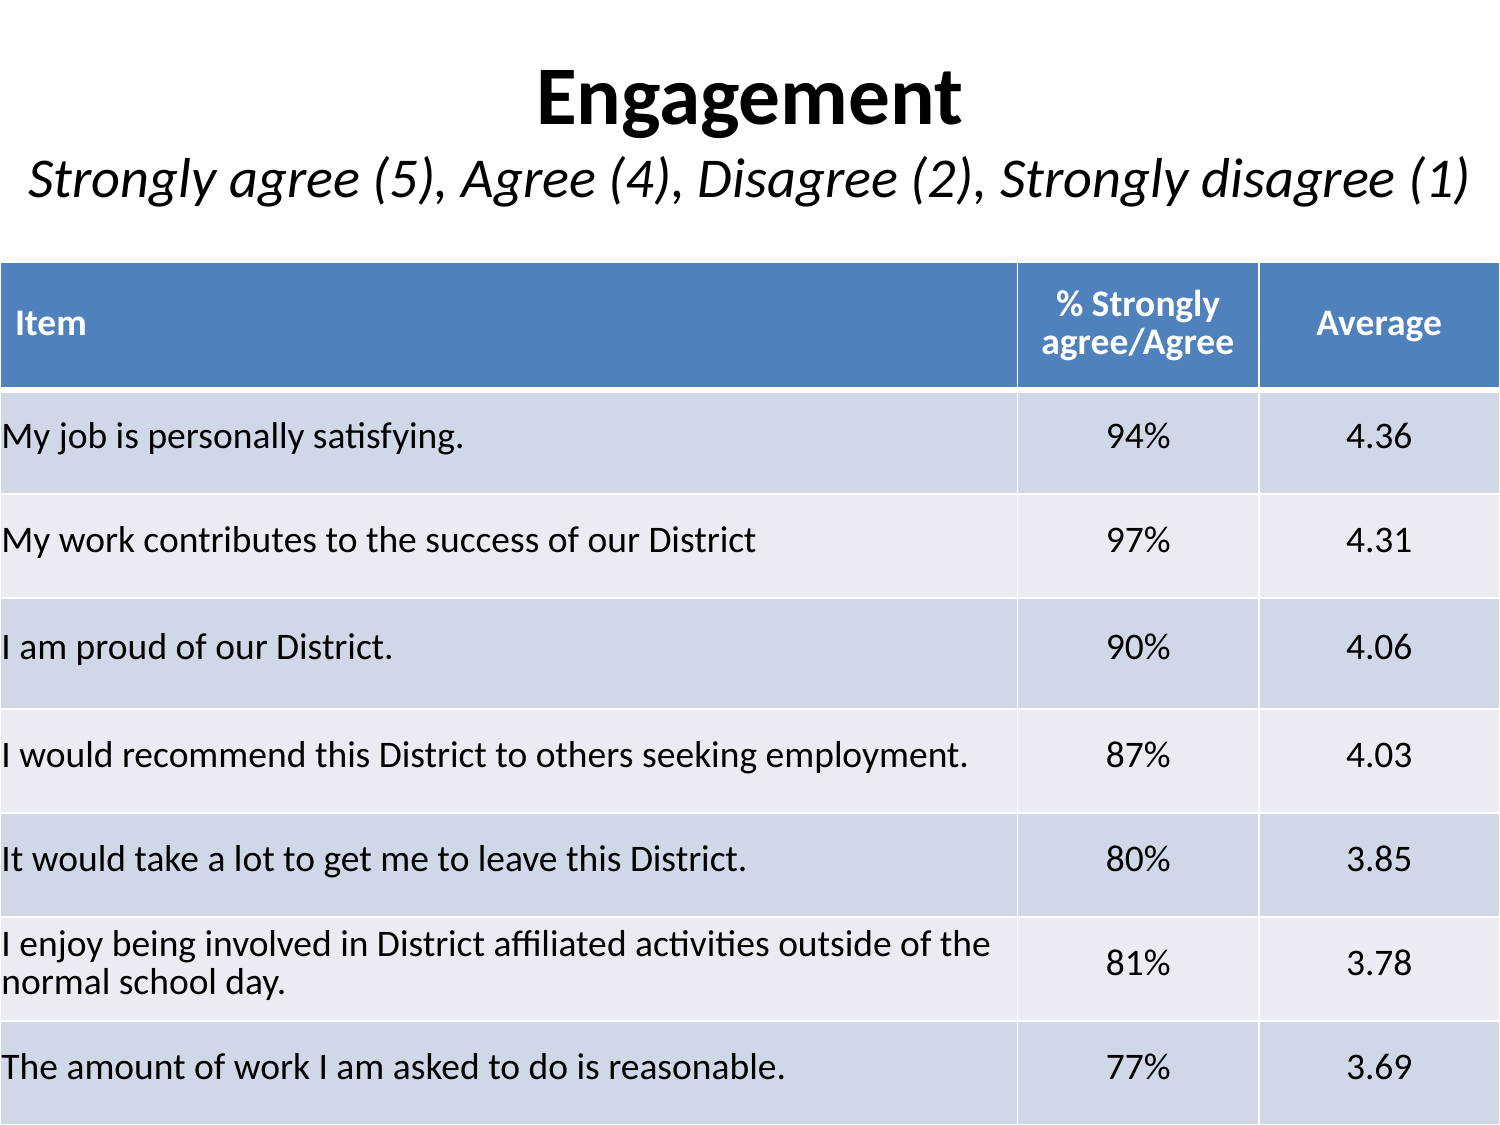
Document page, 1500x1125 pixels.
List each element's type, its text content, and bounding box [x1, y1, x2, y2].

table_cell 3.69 [1260, 1022, 1499, 1124]
table_cell My work contributes to the success of our District [1, 495, 1017, 597]
table_cell I am proud of our District. [1, 599, 1017, 708]
title Engagement Strongly agree (5), Agree (4), Disagree (2), Strongly disagree (1) [0, 0, 1500, 250]
table_cell 3.85 [1260, 814, 1499, 916]
table_cell 77% [1018, 1022, 1258, 1124]
table_cell I would recommend this District to others seeking employment. [1, 710, 1017, 812]
table_cell 87% [1018, 710, 1258, 812]
table_cell 80% [1018, 814, 1258, 916]
table_header % Strongly agree/Agree [1018, 263, 1258, 387]
table_cell My job is personally satisfying. [1, 393, 1017, 493]
table_cell 90% [1018, 599, 1258, 708]
table_cell It would take a lot to get me to leave this District. [1, 814, 1017, 916]
table_cell 4.31 [1260, 495, 1499, 597]
table_cell 4.03 [1260, 710, 1499, 812]
table_header Item [1, 263, 1017, 387]
table_cell 81% [1018, 918, 1258, 1020]
table_cell I enjoy being involved in District affiliated activities outside of the normal school day. [1, 918, 1017, 1020]
table_cell 4.06 [1260, 599, 1499, 708]
table_header Average [1260, 263, 1499, 387]
table_cell 94% [1018, 393, 1258, 493]
table_cell 97% [1018, 495, 1258, 597]
table_cell The amount of work I am asked to do is reasonable. [1, 1022, 1017, 1124]
table_cell 3.78 [1260, 918, 1499, 1020]
table_cell 4.36 [1260, 393, 1499, 493]
